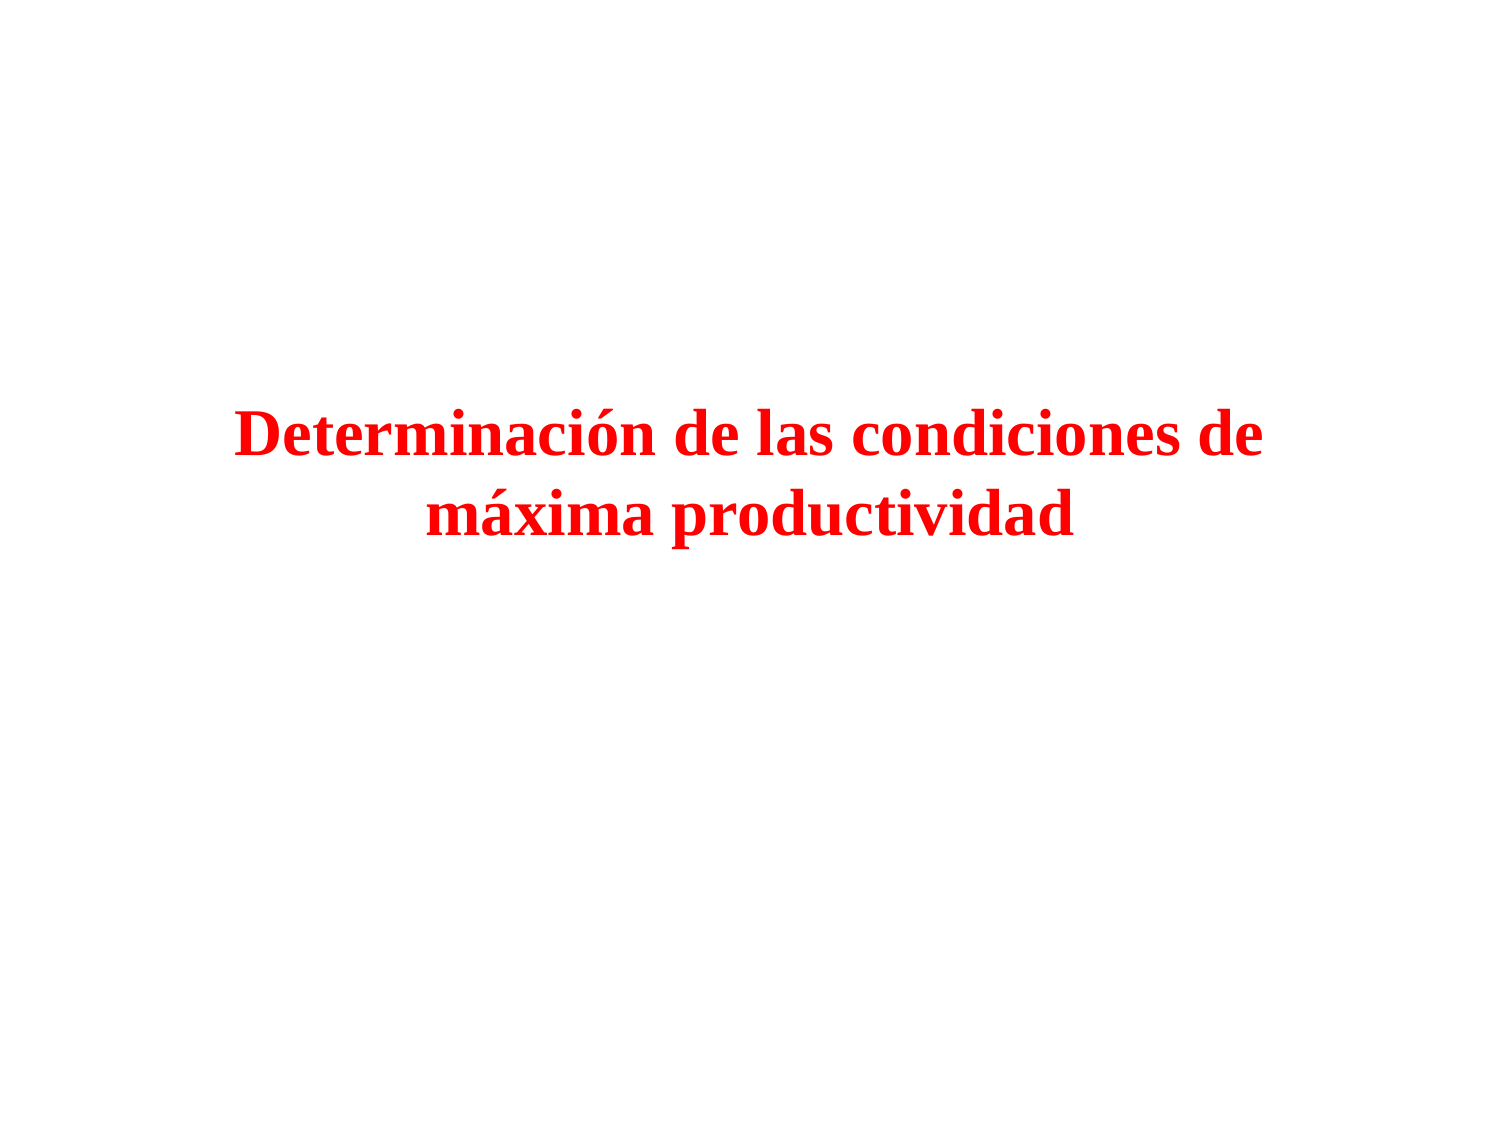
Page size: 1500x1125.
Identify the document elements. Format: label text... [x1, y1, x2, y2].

title Determinación de las condiciones de máxima productividad [112, 374, 1388, 563]
